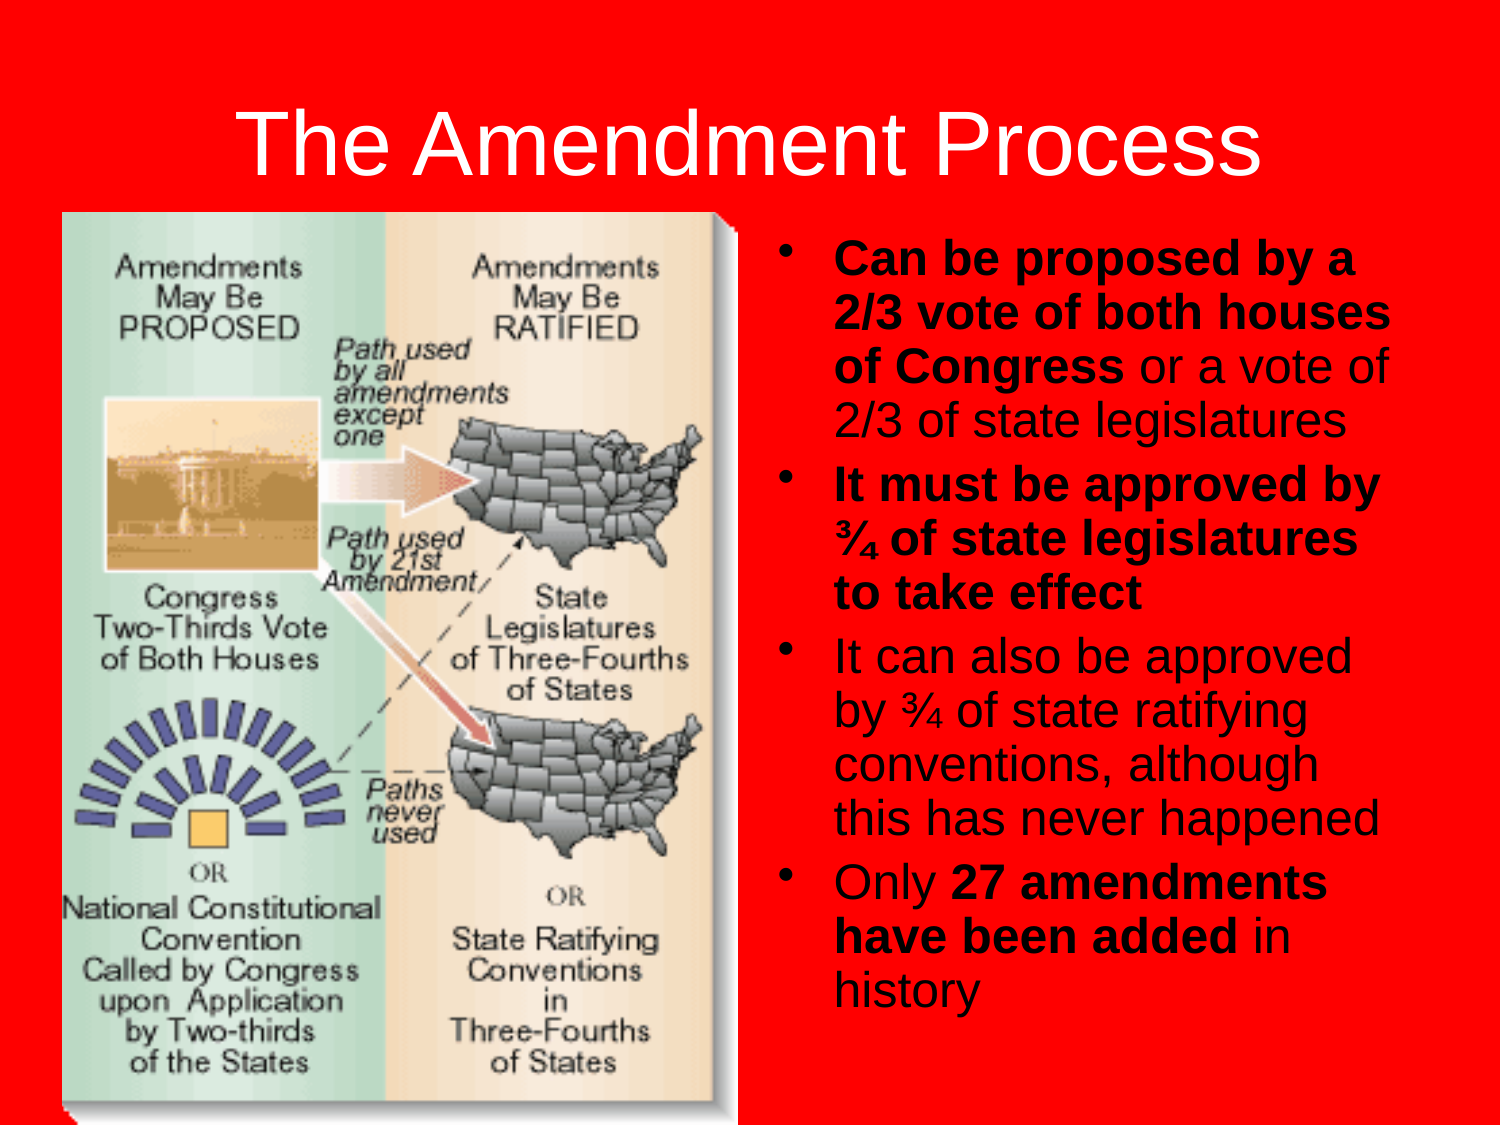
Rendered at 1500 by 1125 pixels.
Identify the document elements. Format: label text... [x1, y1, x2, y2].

list Can be proposed by a 2/3 vote of both houses of Congress or a vote of 2/3 of state legislatures It must be approved by ¾ of state legislatures to take effect It can also be approved by ¾ of state ratifying conventions, although this has never happened Only 27 amendments have been added in history [762, 224, 1425, 1088]
picture [62, 212, 738, 1125]
title The Amendment Process [75, 45, 1425, 233]
